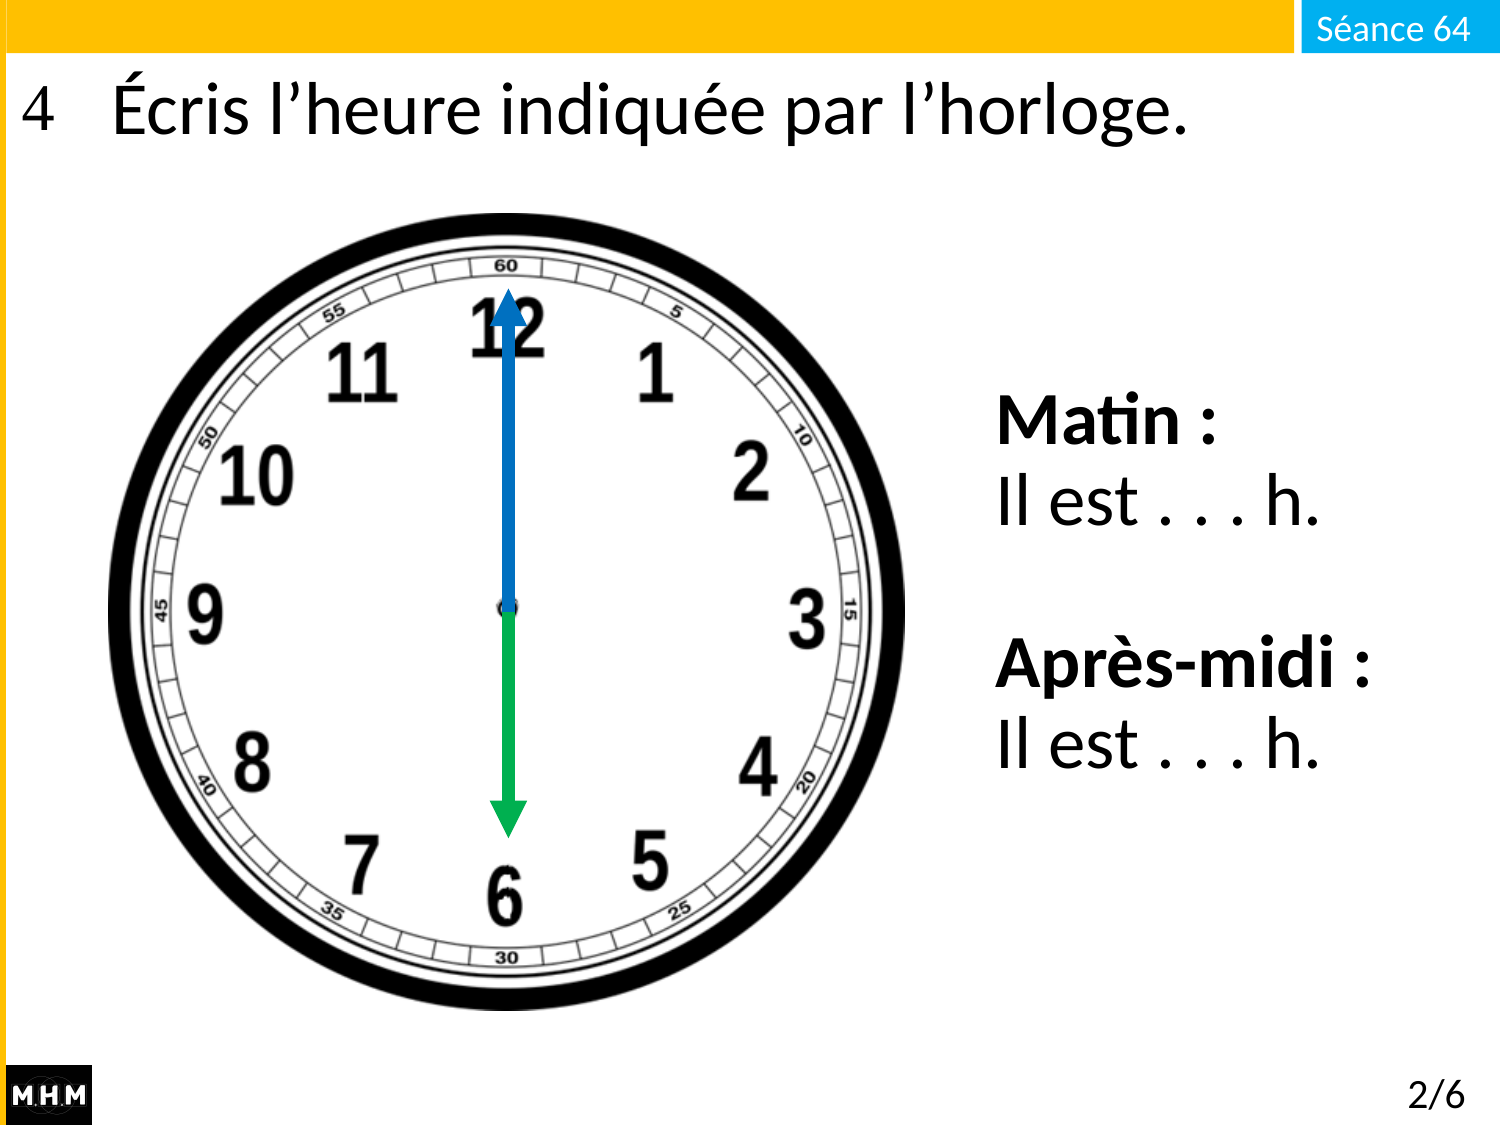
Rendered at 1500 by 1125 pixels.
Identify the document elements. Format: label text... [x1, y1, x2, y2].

picture [108, 213, 905, 1011]
picture [6, 1065, 92, 1125]
title Écris l’heure indiquée par l’horloge. [96, 60, 1391, 160]
list 2/6 [1373, 1064, 1500, 1125]
text_box Matin : Il est . . . h. Après-midi : Il est . . . h. [980, 301, 1500, 863]
